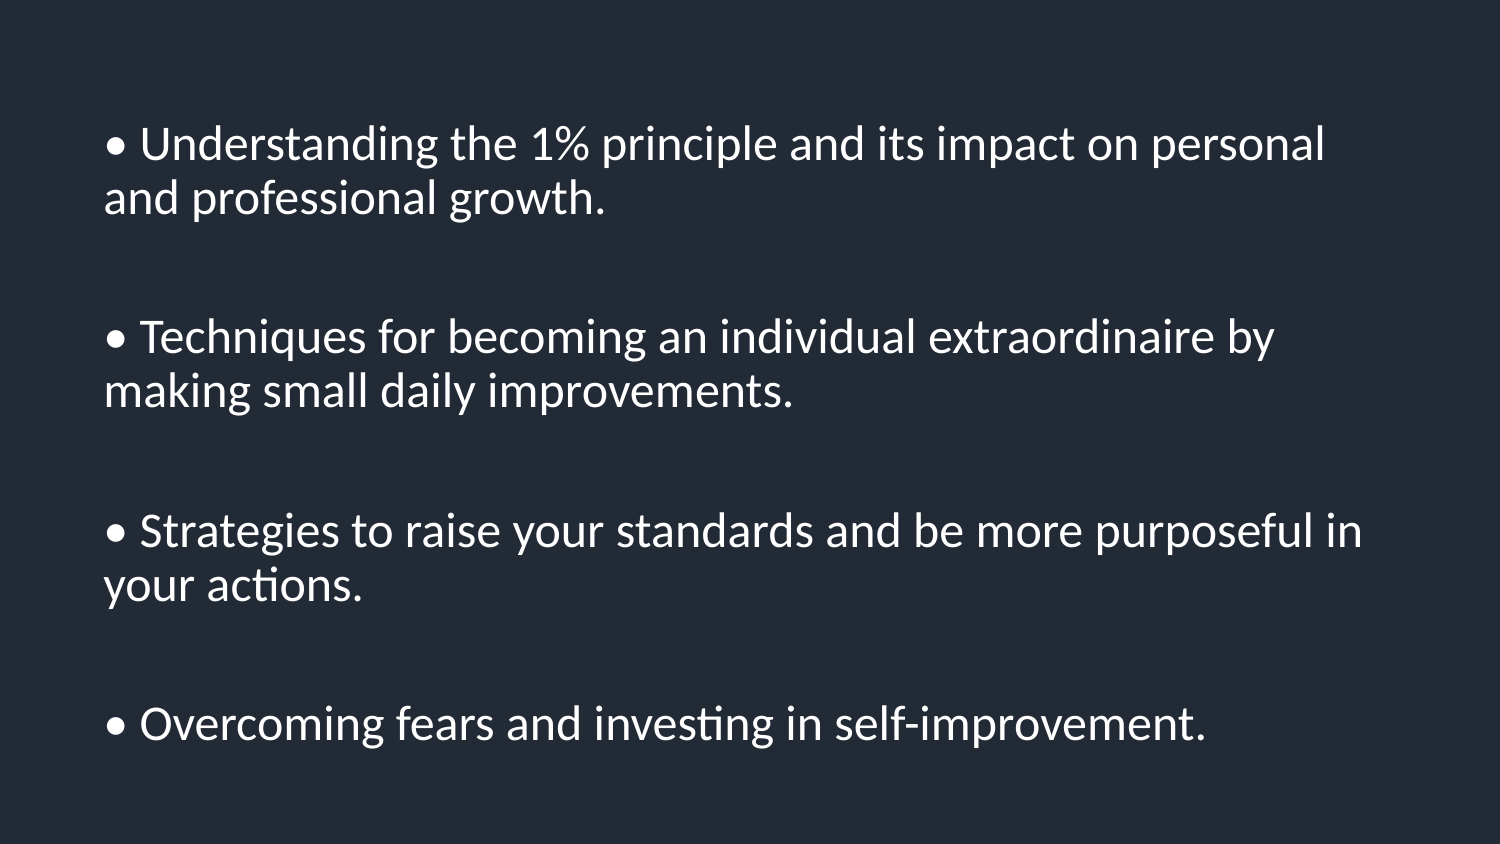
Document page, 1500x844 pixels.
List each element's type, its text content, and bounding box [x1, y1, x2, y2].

list • Understanding the 1% principle and its impact on personal and professional growth. • Techniques for becoming an individual extraordinaire by making small daily improvements. • Strategies to raise your standards and be more purposeful in your actions. • Overcoming fears and investing in self-improvement. [88, 110, 1383, 677]
